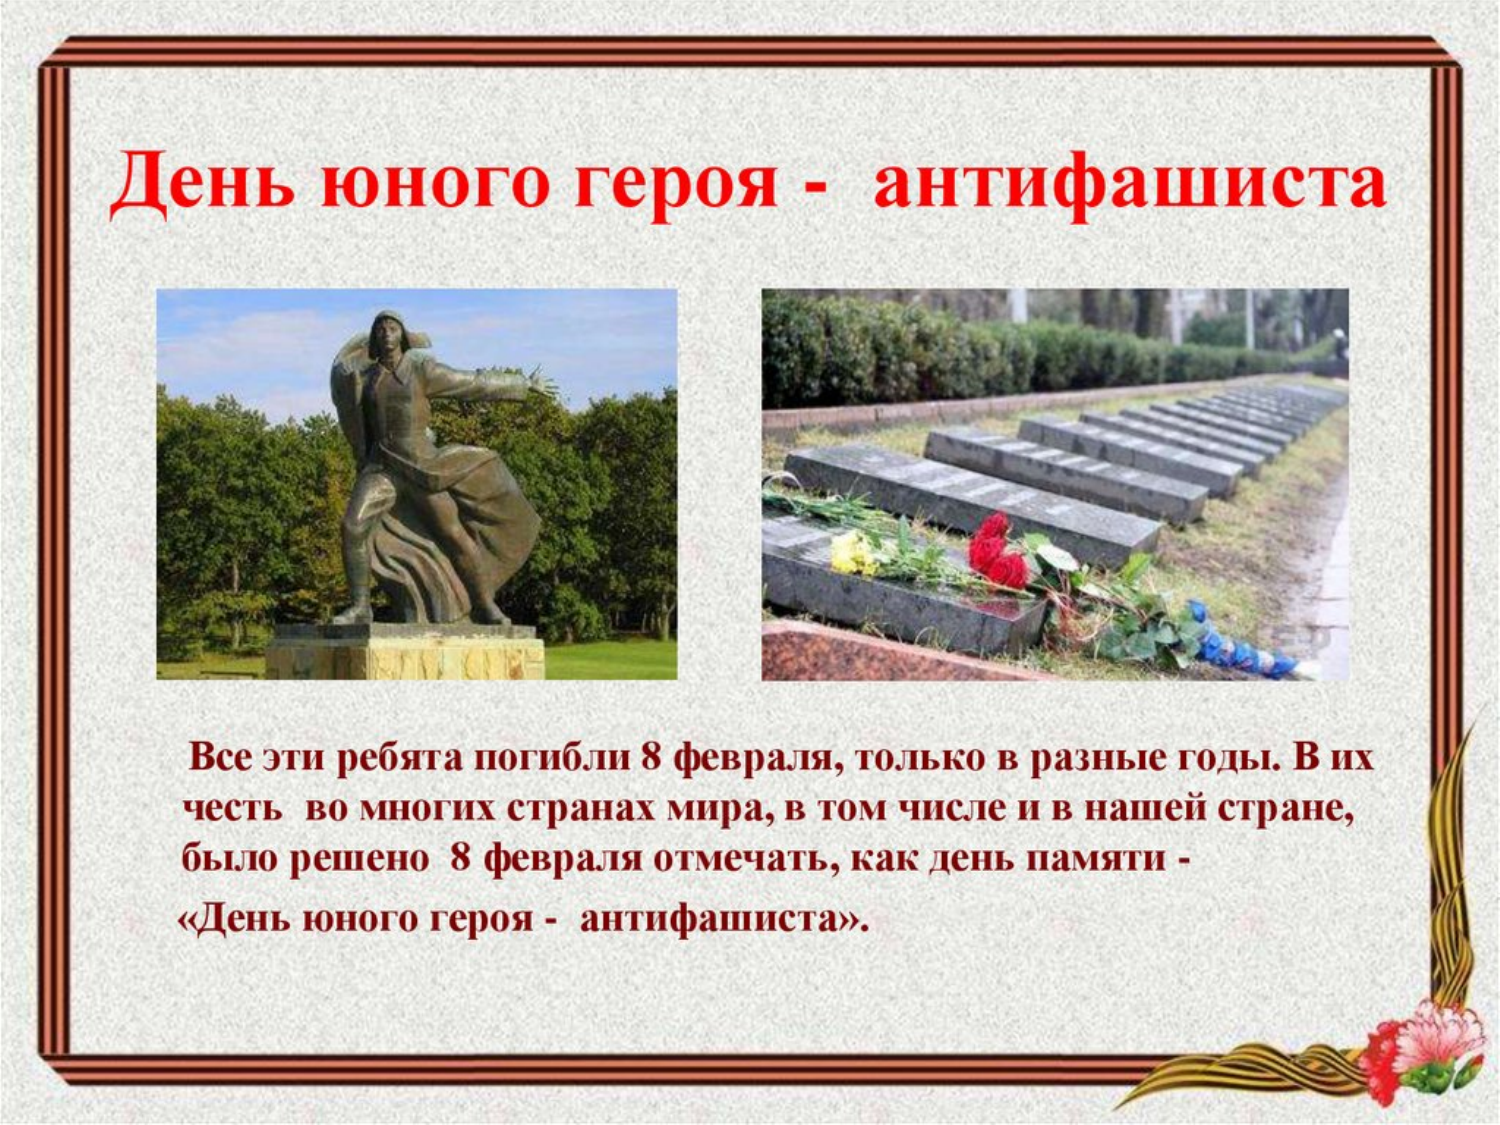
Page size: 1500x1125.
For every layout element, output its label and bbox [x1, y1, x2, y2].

list [0, 0, 1500, 1125]
